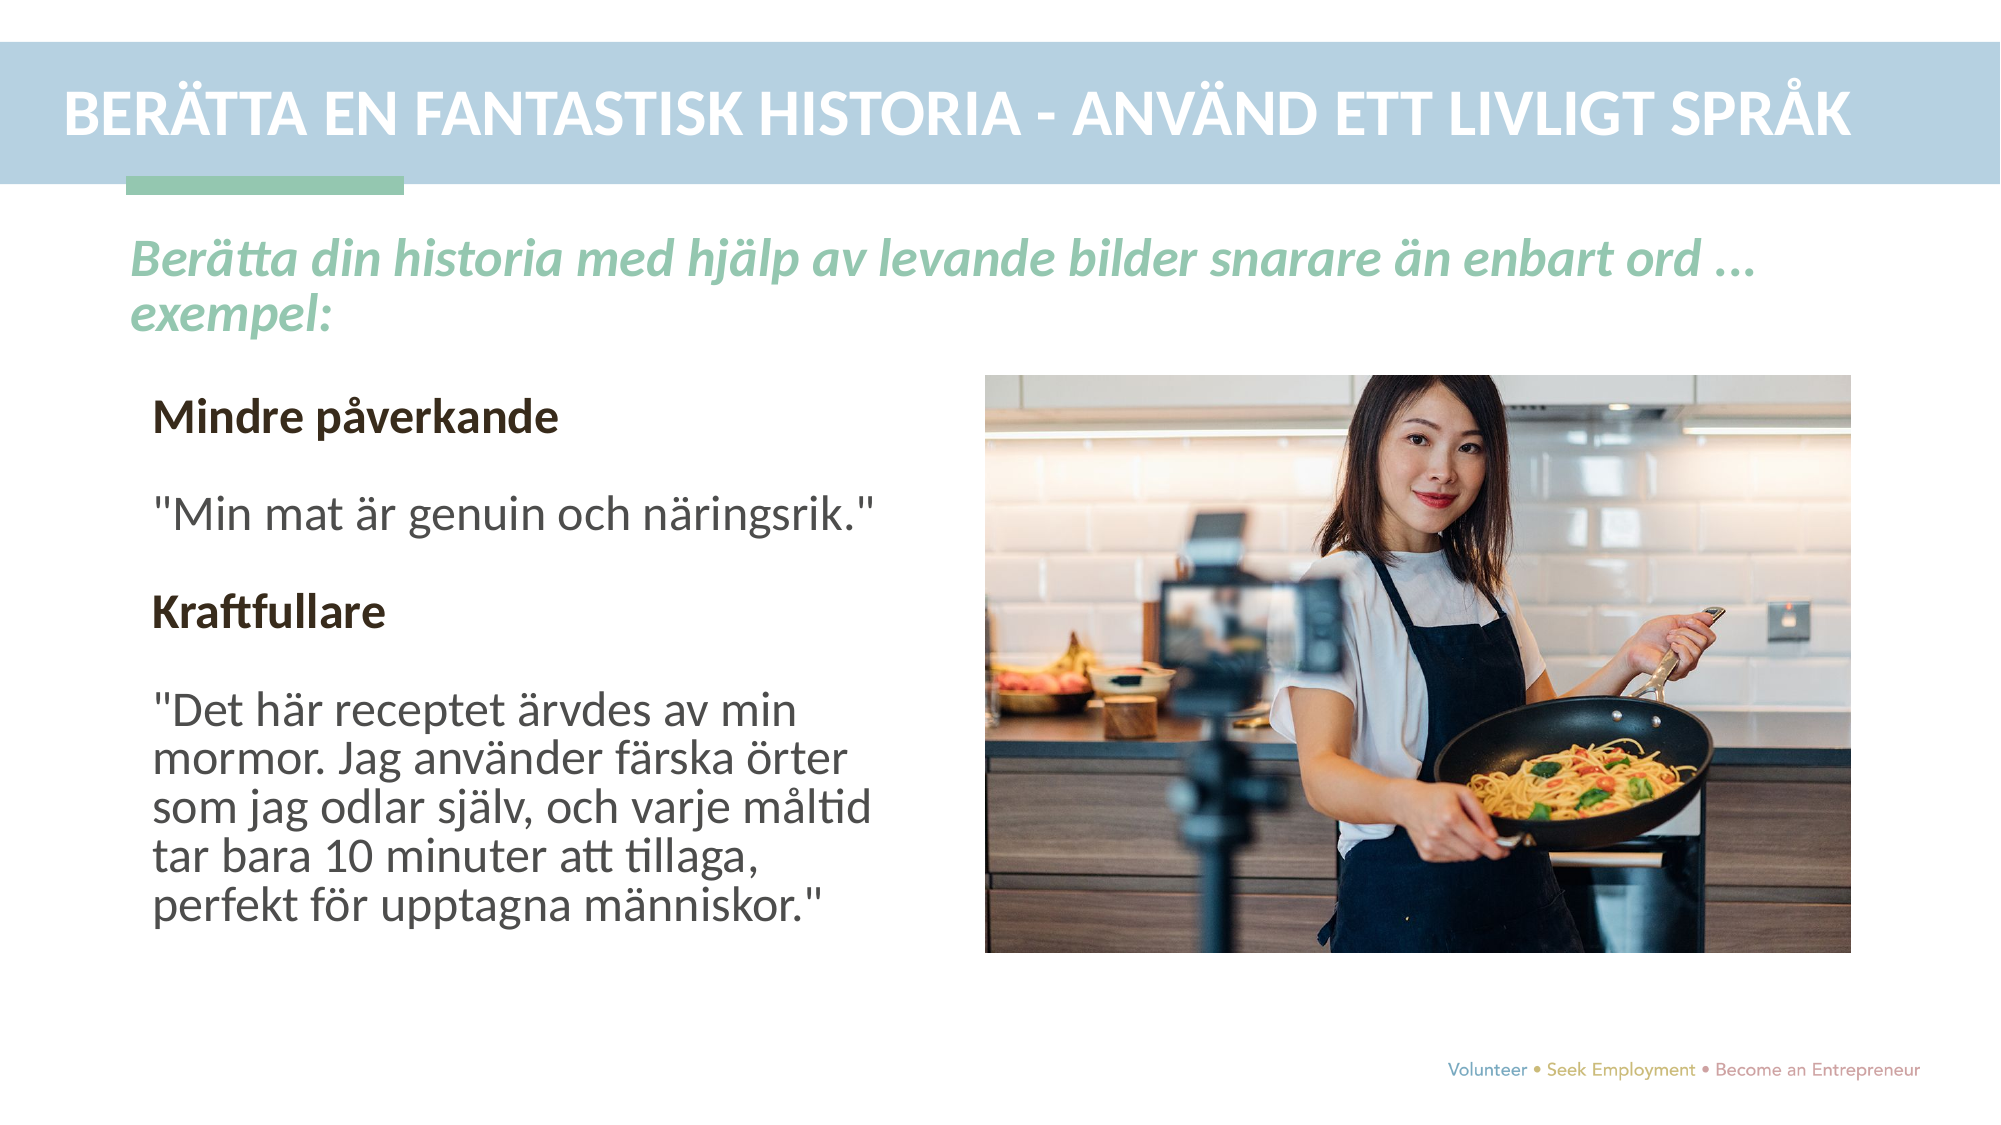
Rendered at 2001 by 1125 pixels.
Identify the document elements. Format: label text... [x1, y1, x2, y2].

picture [985, 375, 1851, 953]
list BERÄTTA EN FANTASTISK HISTORIA - ANVÄND ETT LIVLIGT SPRÅK [48, 54, 1913, 173]
text_box Mindre påverkande "Min mat är genuin och näringsrik." Kraftfullare "Det här receptet ärvdes av min mormor. Jag använder färska örter som jag odlar själv, och varje måltid tar bara 10 minuter att tillaga, perfekt för upptagna människor." [137, 386, 925, 665]
text_box Berätta din historia med hjälp av levande bilder snarare än enbart ord ... exempel: [115, 224, 1942, 503]
picture [1418, 1046, 1971, 1103]
